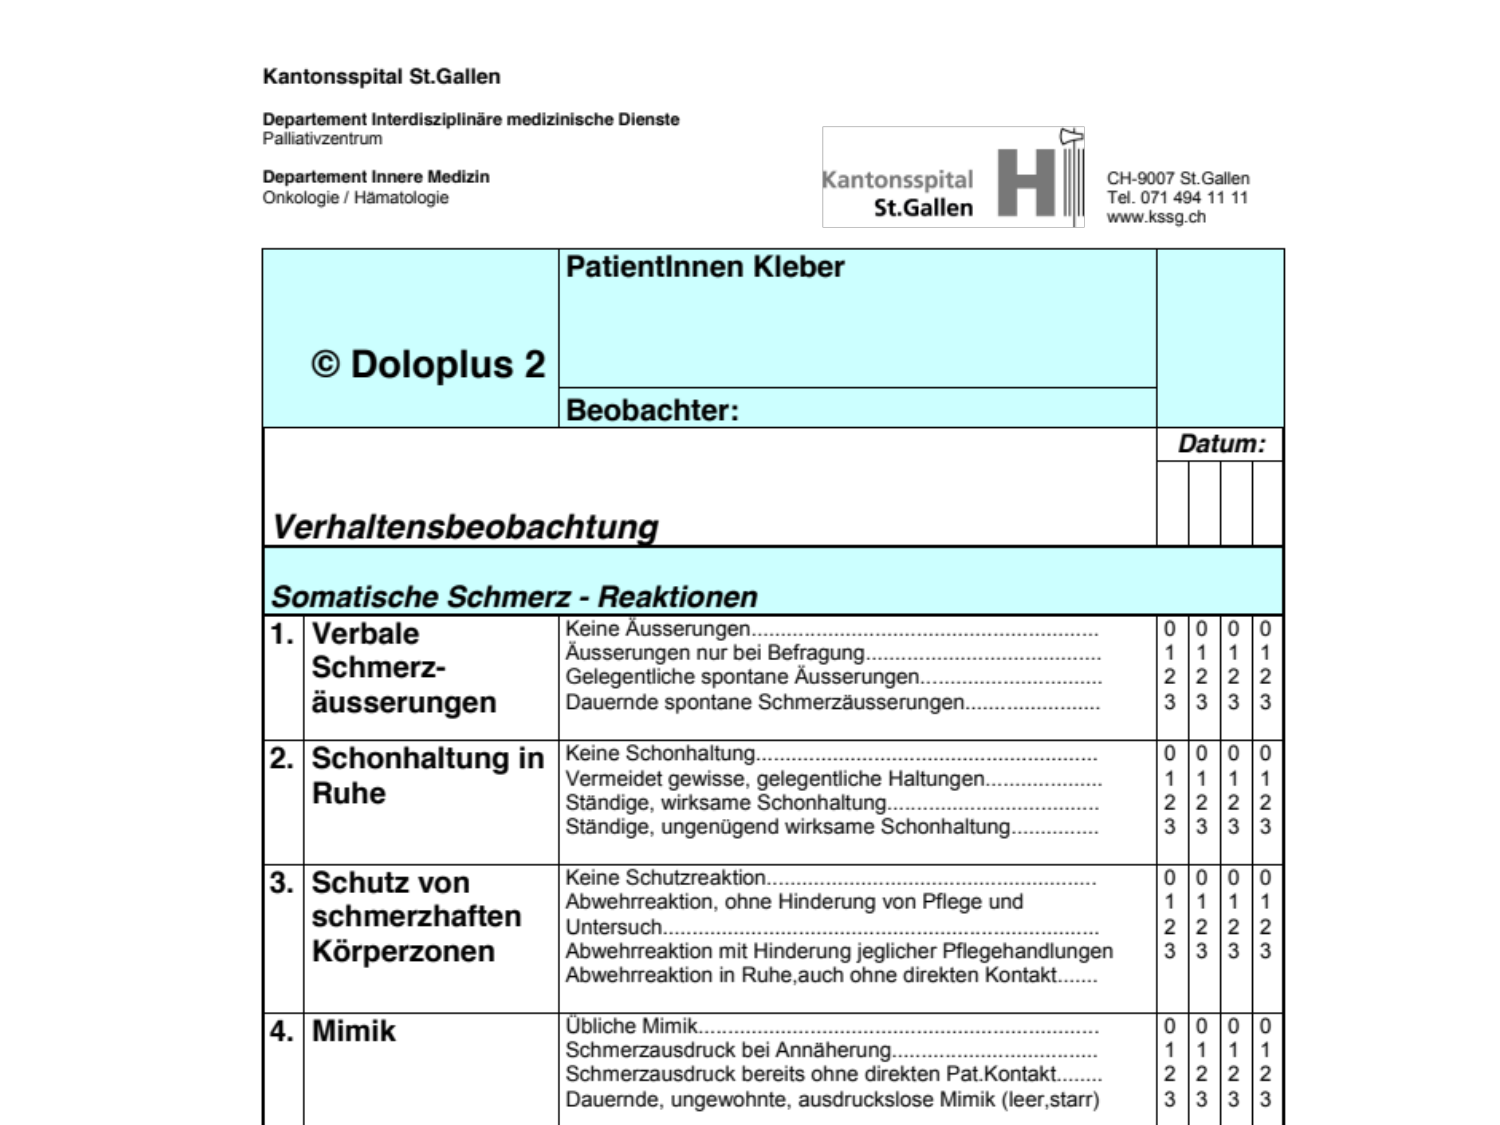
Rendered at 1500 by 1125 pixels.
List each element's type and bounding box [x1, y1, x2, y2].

picture [111, 0, 1377, 1125]
